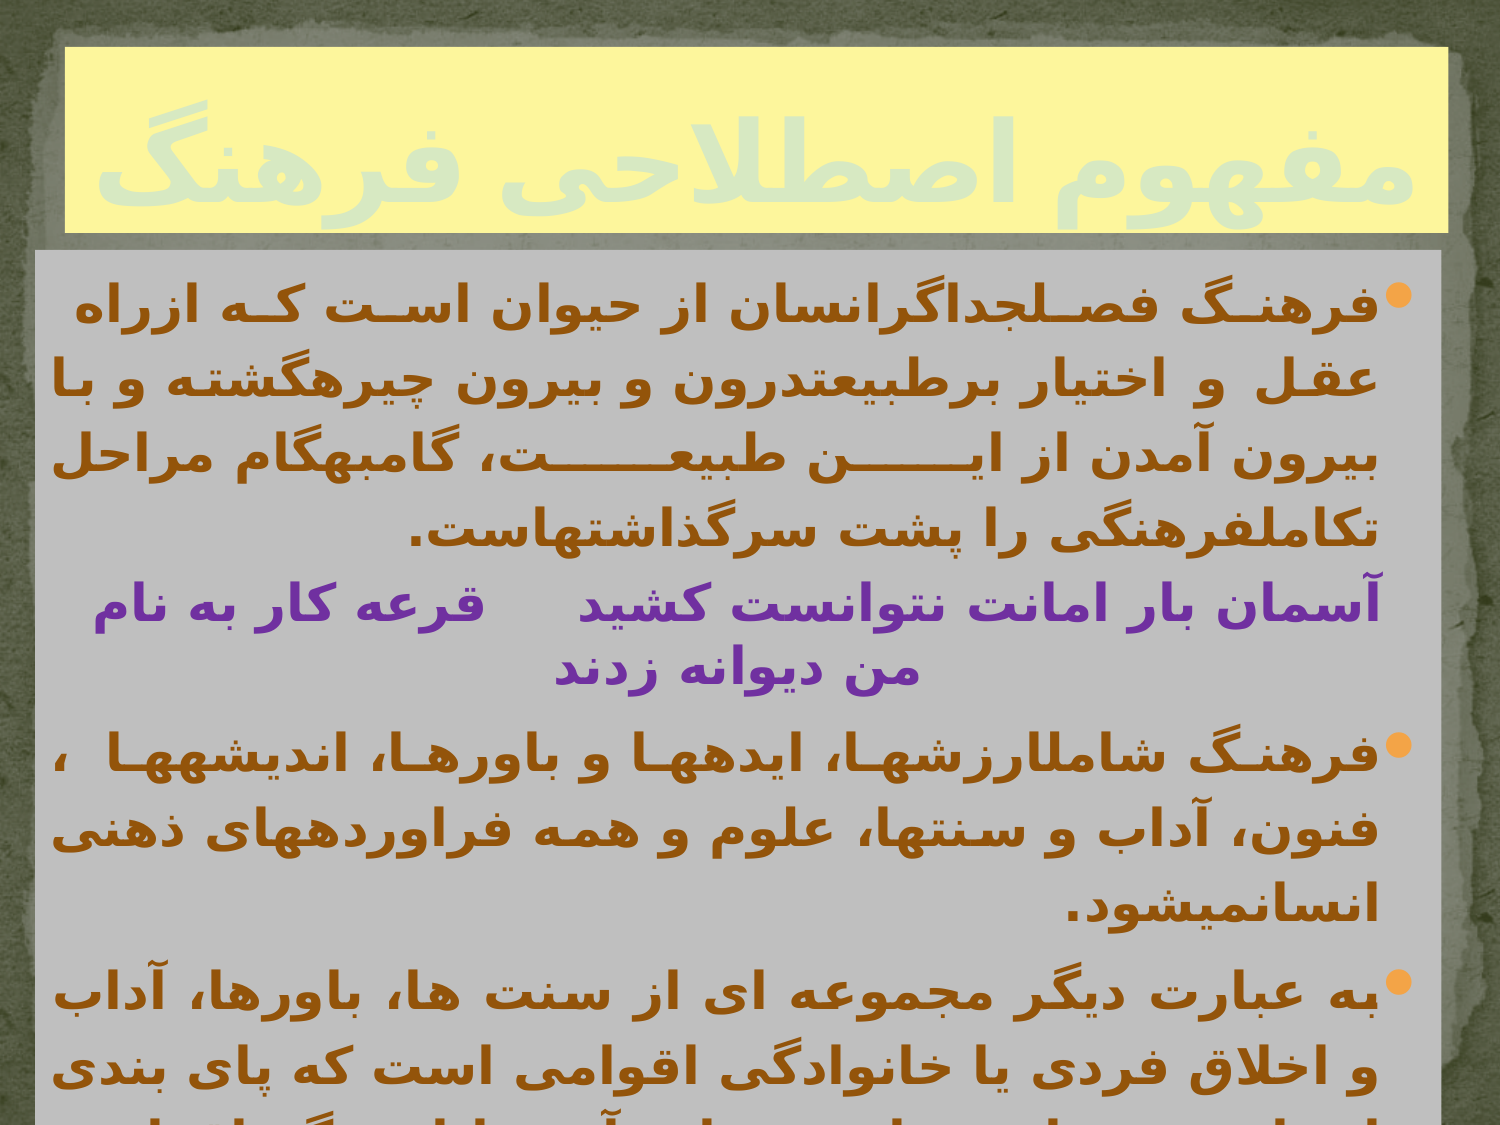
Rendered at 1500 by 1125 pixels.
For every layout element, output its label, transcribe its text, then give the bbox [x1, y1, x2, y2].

list فرهنگ فصل‏جداگرانسان از حیوان است که ازراه عقل و اختیار برطبیعت‏درون و بیرون چیره‏گشته و با بیرون ‏آمدن از این ‏طبیعت، گام‏به‏گام مراحل ‏تکامل‏فرهنگی را پشت سرگذاشته‏است. آسمان بار امانت نتوانست کشید قرعه کار به نام من دیوانه زدند فرهنگ‏ شامل‏ارزش‏ها، ایده‏ها و باورها، اندیشه‏ها ، فنون، آداب و سنت‏ها، علوم و همه فراورده‏های‏ ذهنی ‏انسان‏می‏شود. به عبارت دیگر مجموعه ای از سنت ها، باورها، آداب و اخلاق فردی یا خانوادگی اقوامی است که پای بندی ایشان بدین امور باعث تمایز آن ها از دیگر اقوام و قبایل می شود. فرهنگ مجموعه باورهای فرد یا گروهی خاص است و چون باورها ذهنی اند،پس فرهنگ جنبه ی عینی ندارد. [34, 249, 1442, 1125]
title مفهوم اصطلاحی فرهنگ [64, 46, 1449, 233]
